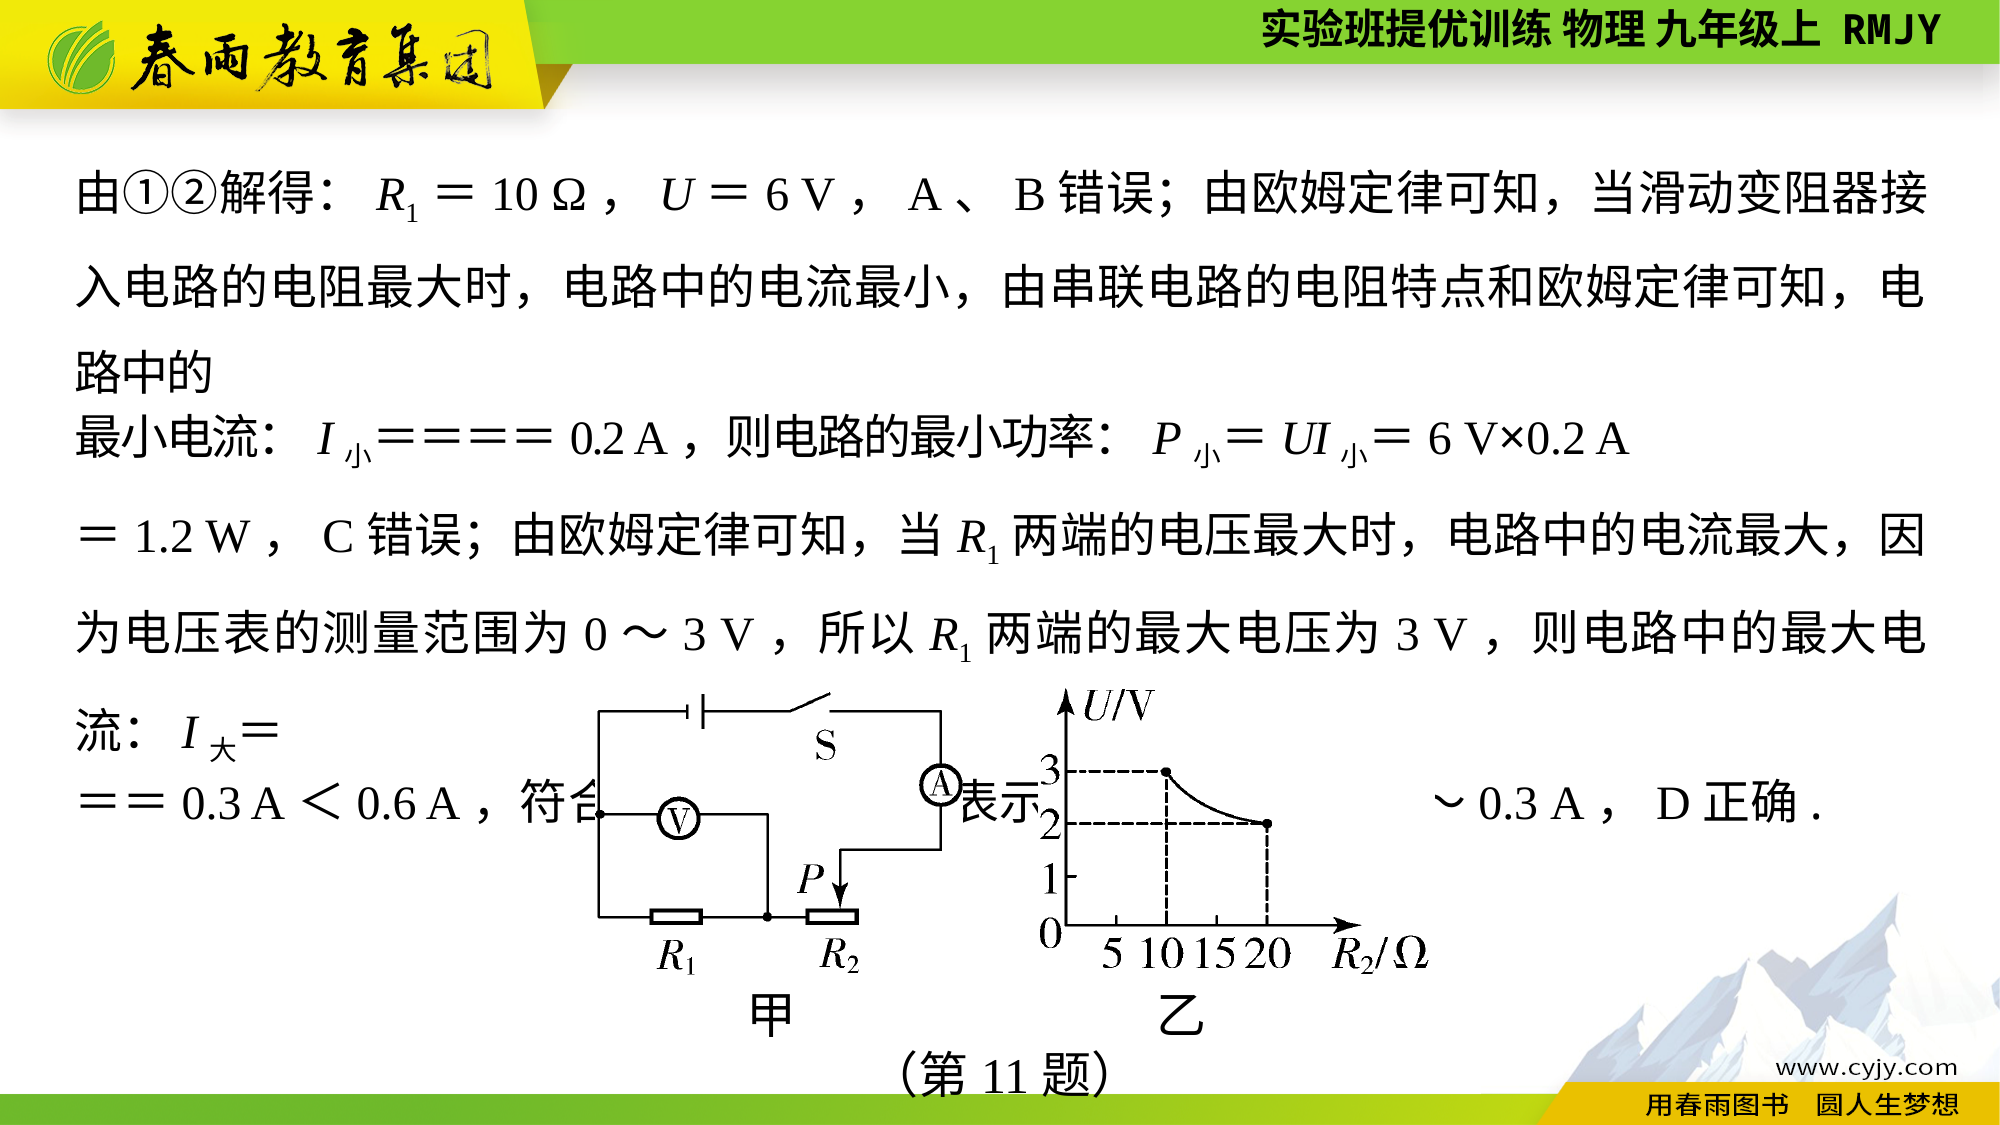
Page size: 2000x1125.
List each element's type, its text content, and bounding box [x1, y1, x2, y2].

picture [0, 0, 2000, 1125]
text_box 甲 乙 （第11题） [731, 976, 1279, 1112]
